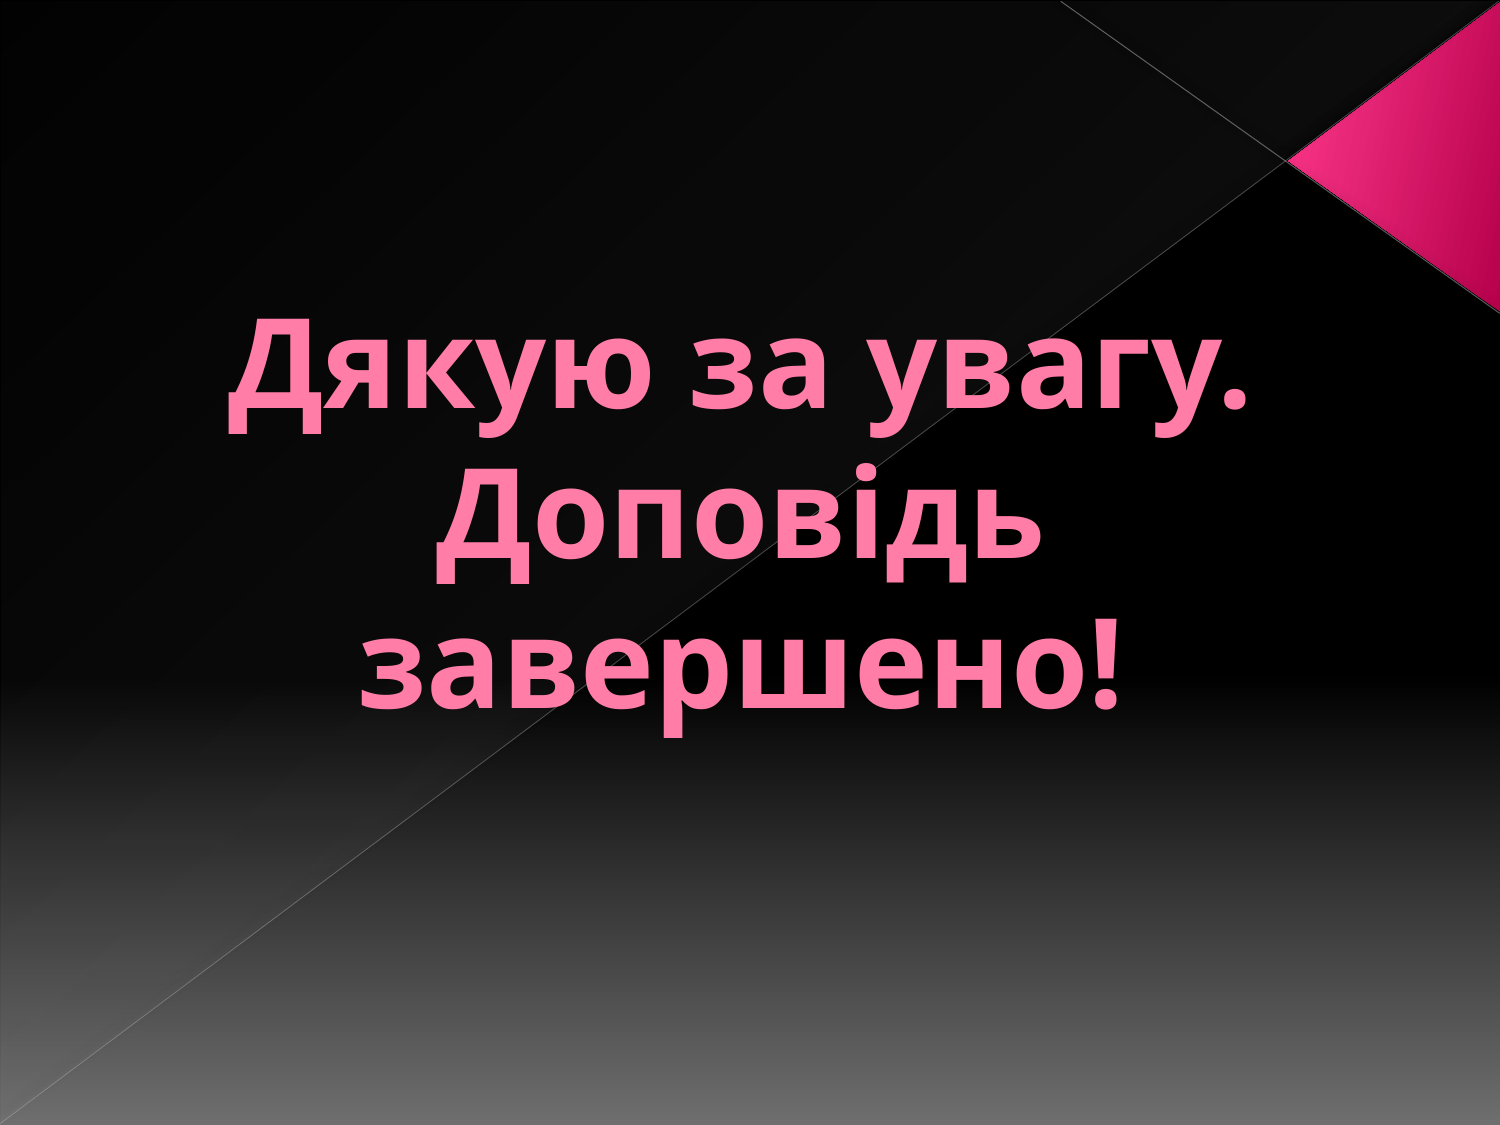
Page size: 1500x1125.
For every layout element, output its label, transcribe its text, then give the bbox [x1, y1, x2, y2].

title Дякую за увагу. Доповідь завершено! [147, 397, 1336, 621]
